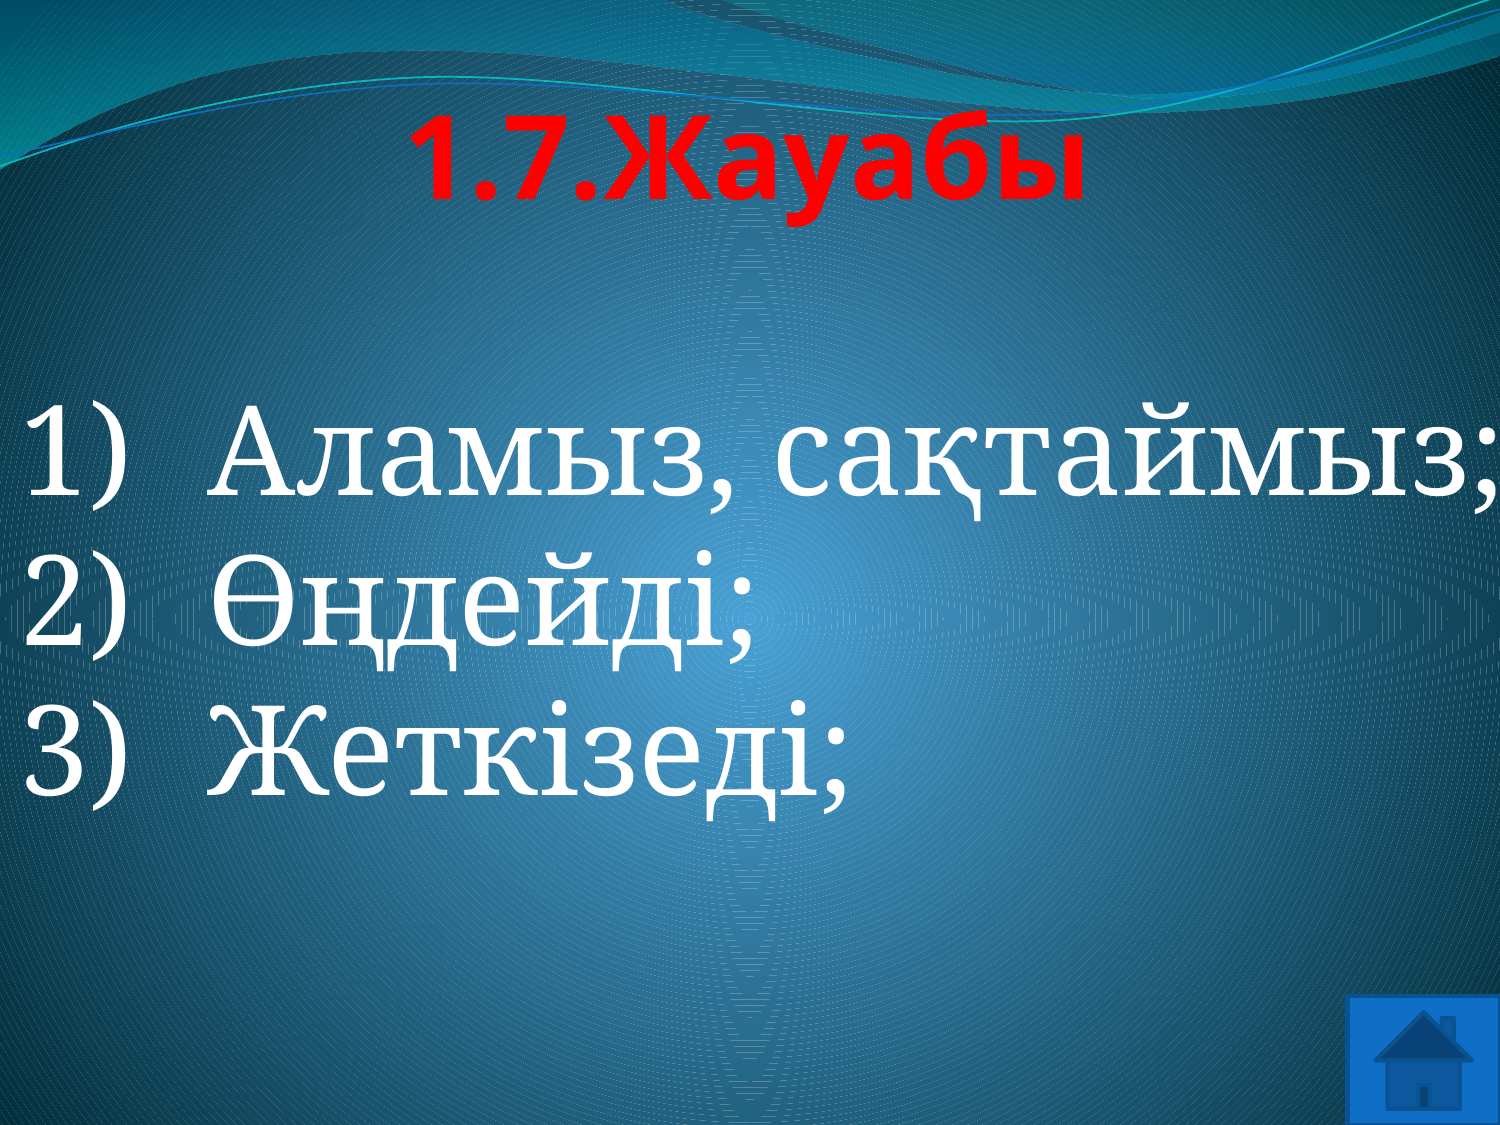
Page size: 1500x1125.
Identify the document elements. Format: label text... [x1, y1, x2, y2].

text_box [1345, 994, 1500, 1125]
text_box Аламыз, сақтаймыз; Өңдейді; Жеткізеді; [5, 363, 1500, 828]
title 1.7.Жауабы [105, 70, 1394, 223]
